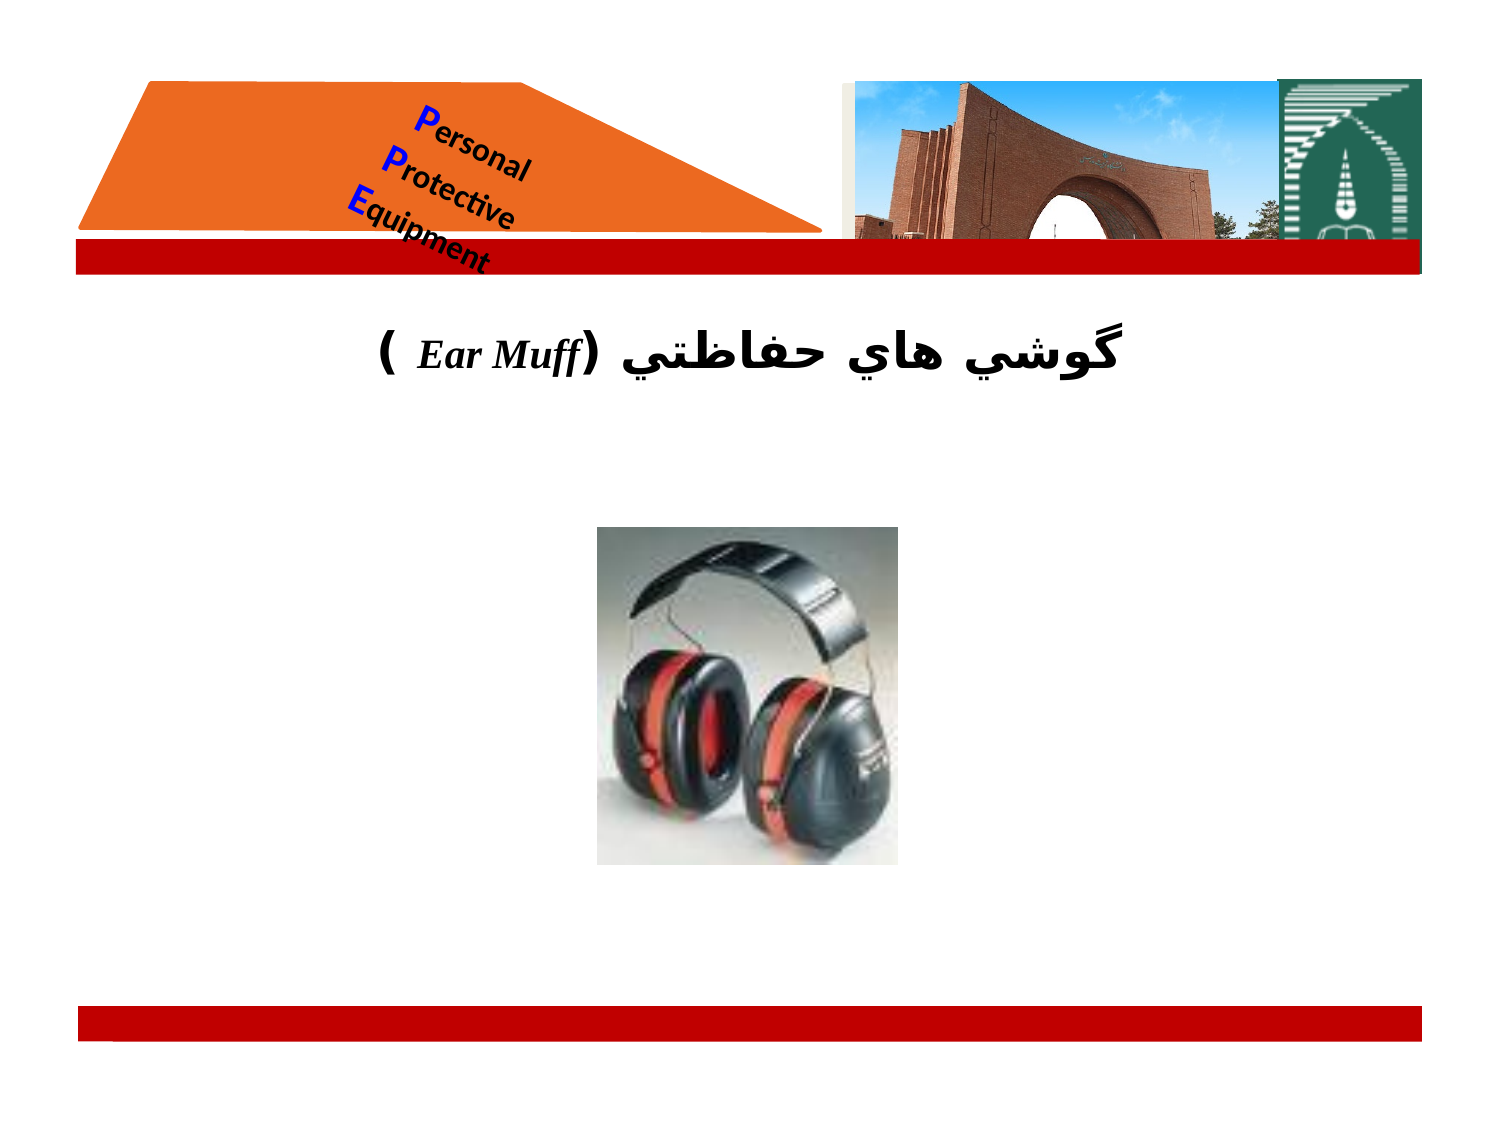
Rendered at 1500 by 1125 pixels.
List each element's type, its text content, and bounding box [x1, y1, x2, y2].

picture [597, 527, 898, 866]
list گوشي هاي حفاظتي (Ear Muff ) [75, 262, 1425, 1005]
picture [855, 79, 1422, 262]
